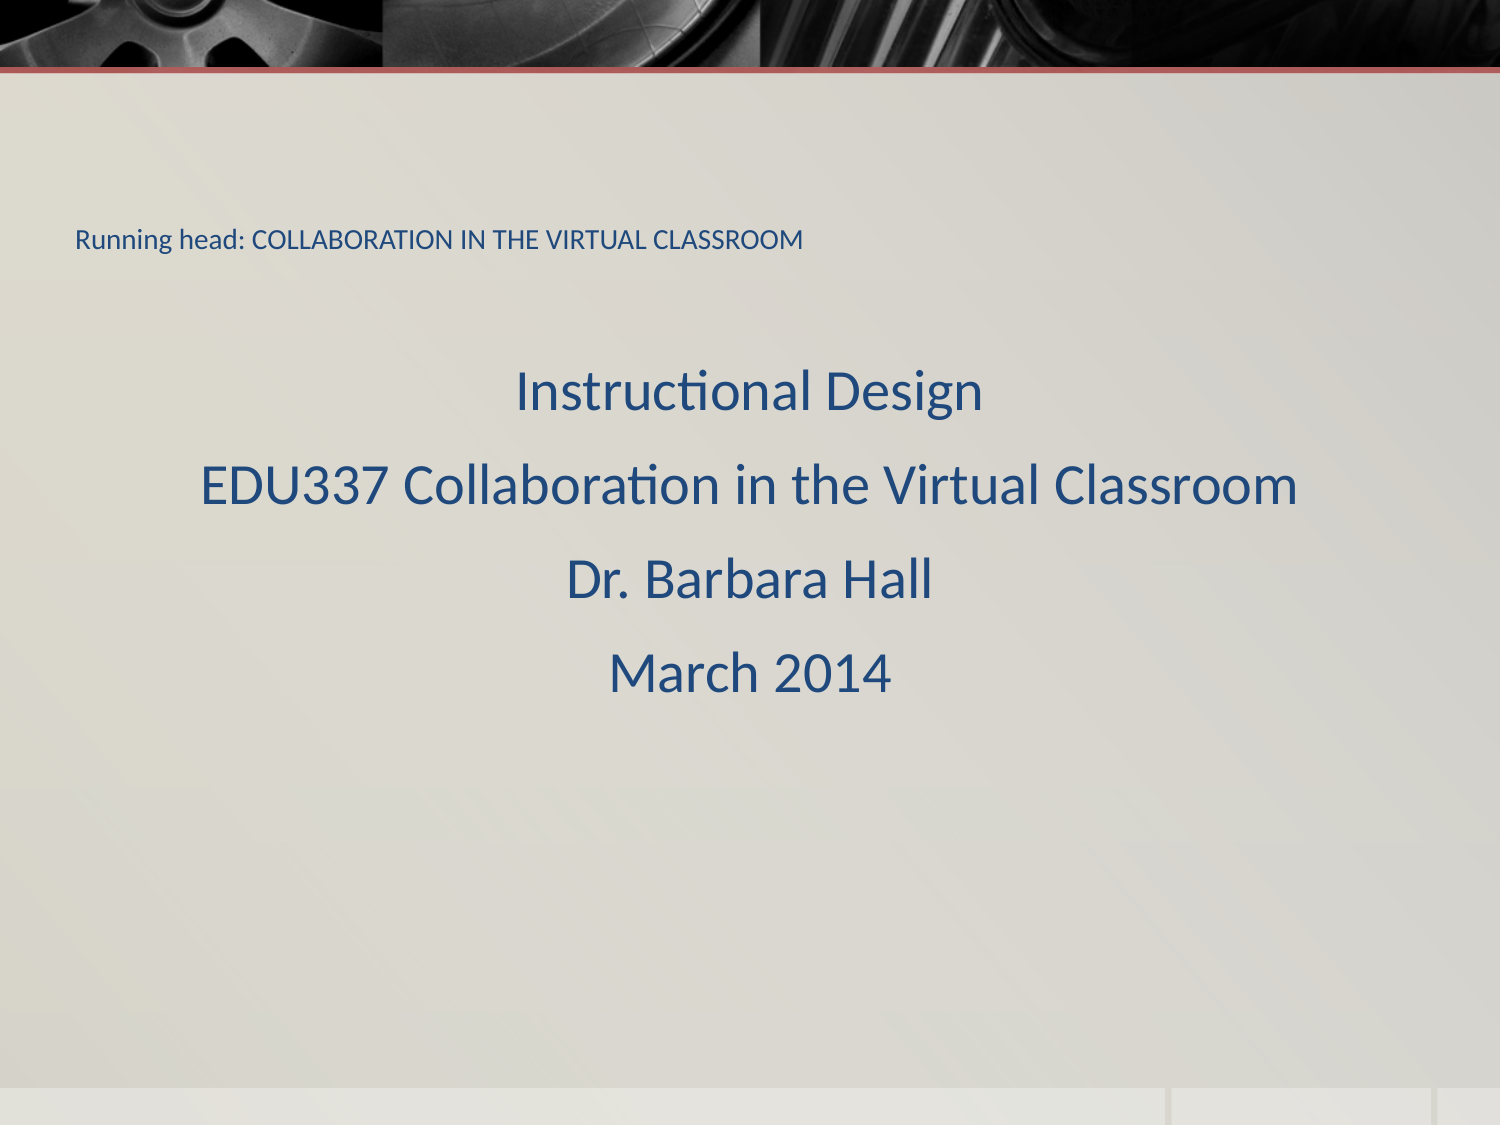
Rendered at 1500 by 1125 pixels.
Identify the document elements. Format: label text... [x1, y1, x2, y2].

title Running head: COLLABORATION IN THE VIRTUAL CLASSROOM [75, 162, 1425, 299]
picture [0, 0, 1500, 67]
list Instructional Design EDU337 Collaboration in the Virtual Classroom Dr. Barbara Hall March 2014 [75, 299, 1425, 1005]
